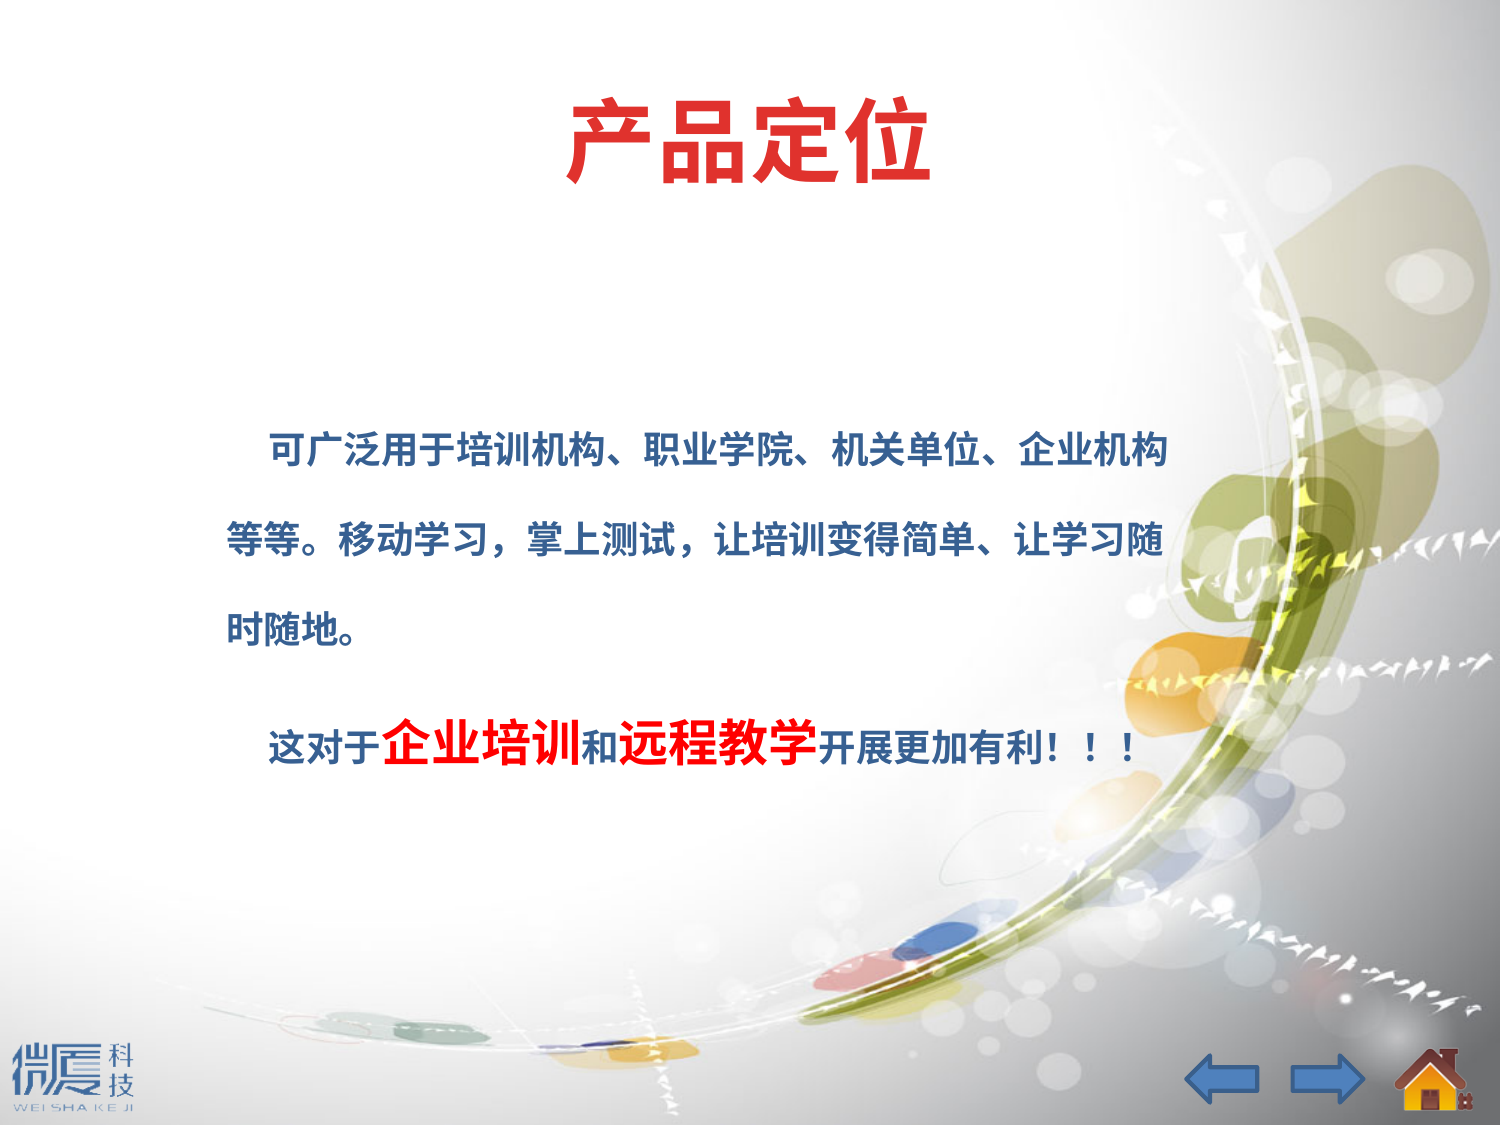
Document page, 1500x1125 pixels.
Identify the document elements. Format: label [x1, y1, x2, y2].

picture [0, 0, 1500, 1125]
text_box [1186, 1039, 1485, 1118]
list [74, 262, 1426, 1006]
